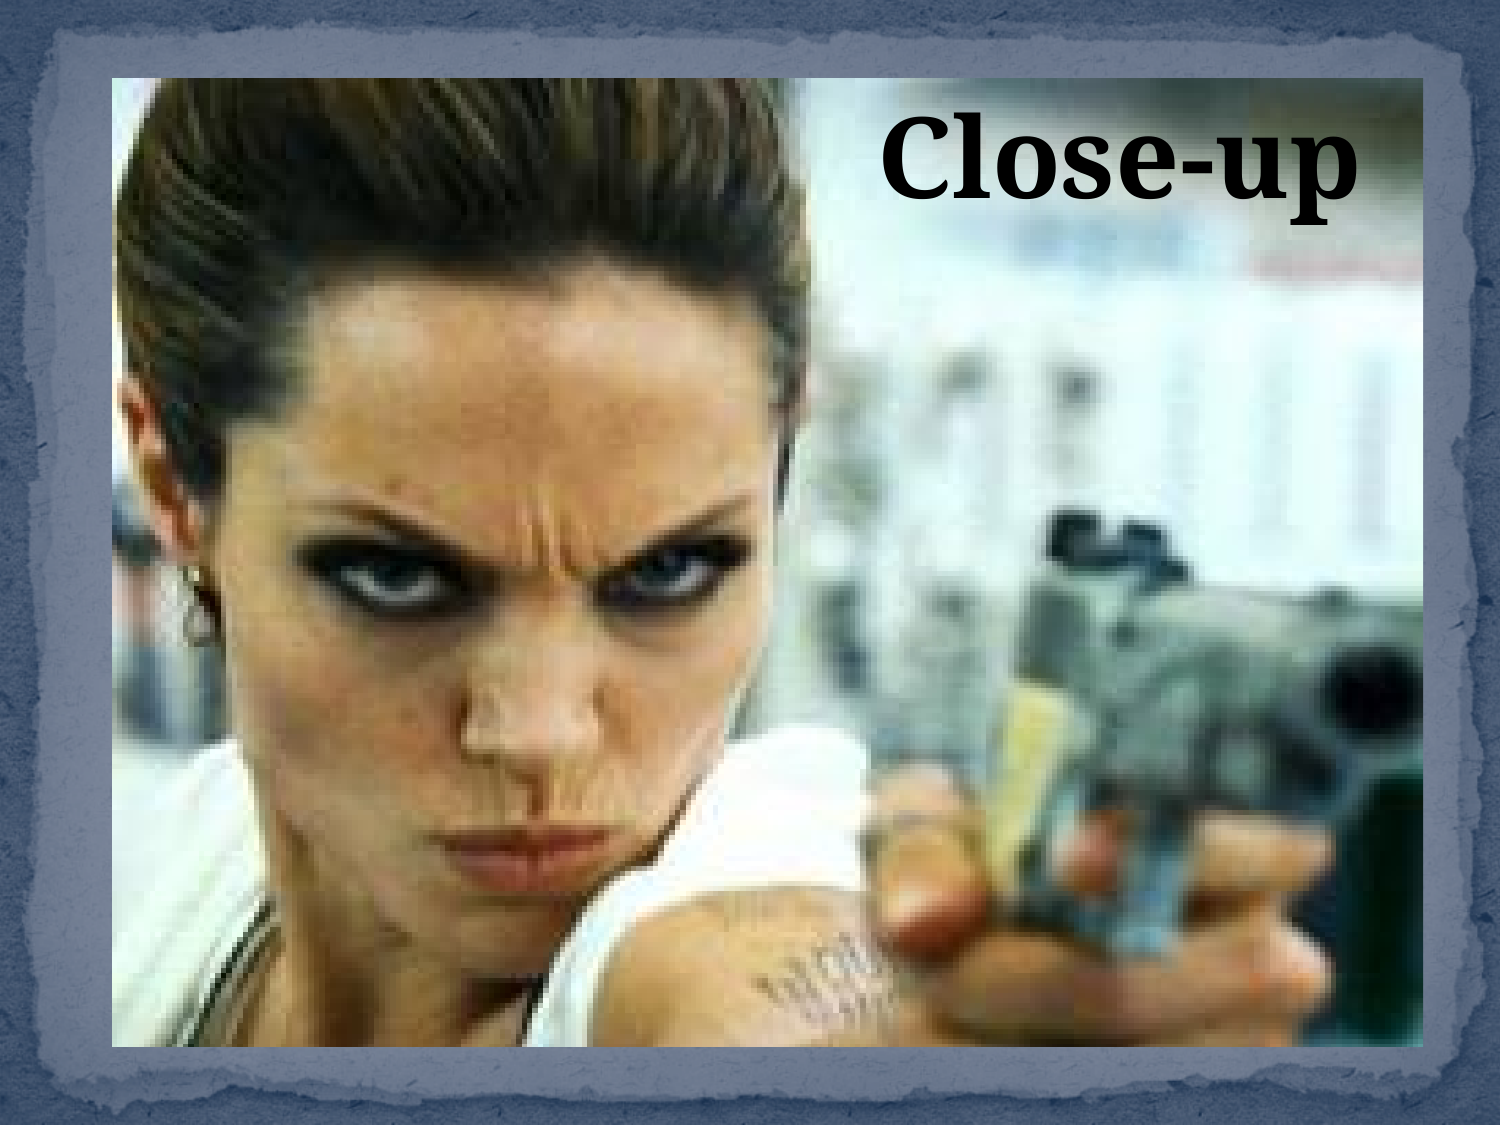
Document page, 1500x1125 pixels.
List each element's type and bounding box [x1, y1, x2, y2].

picture [112, 78, 1424, 1047]
